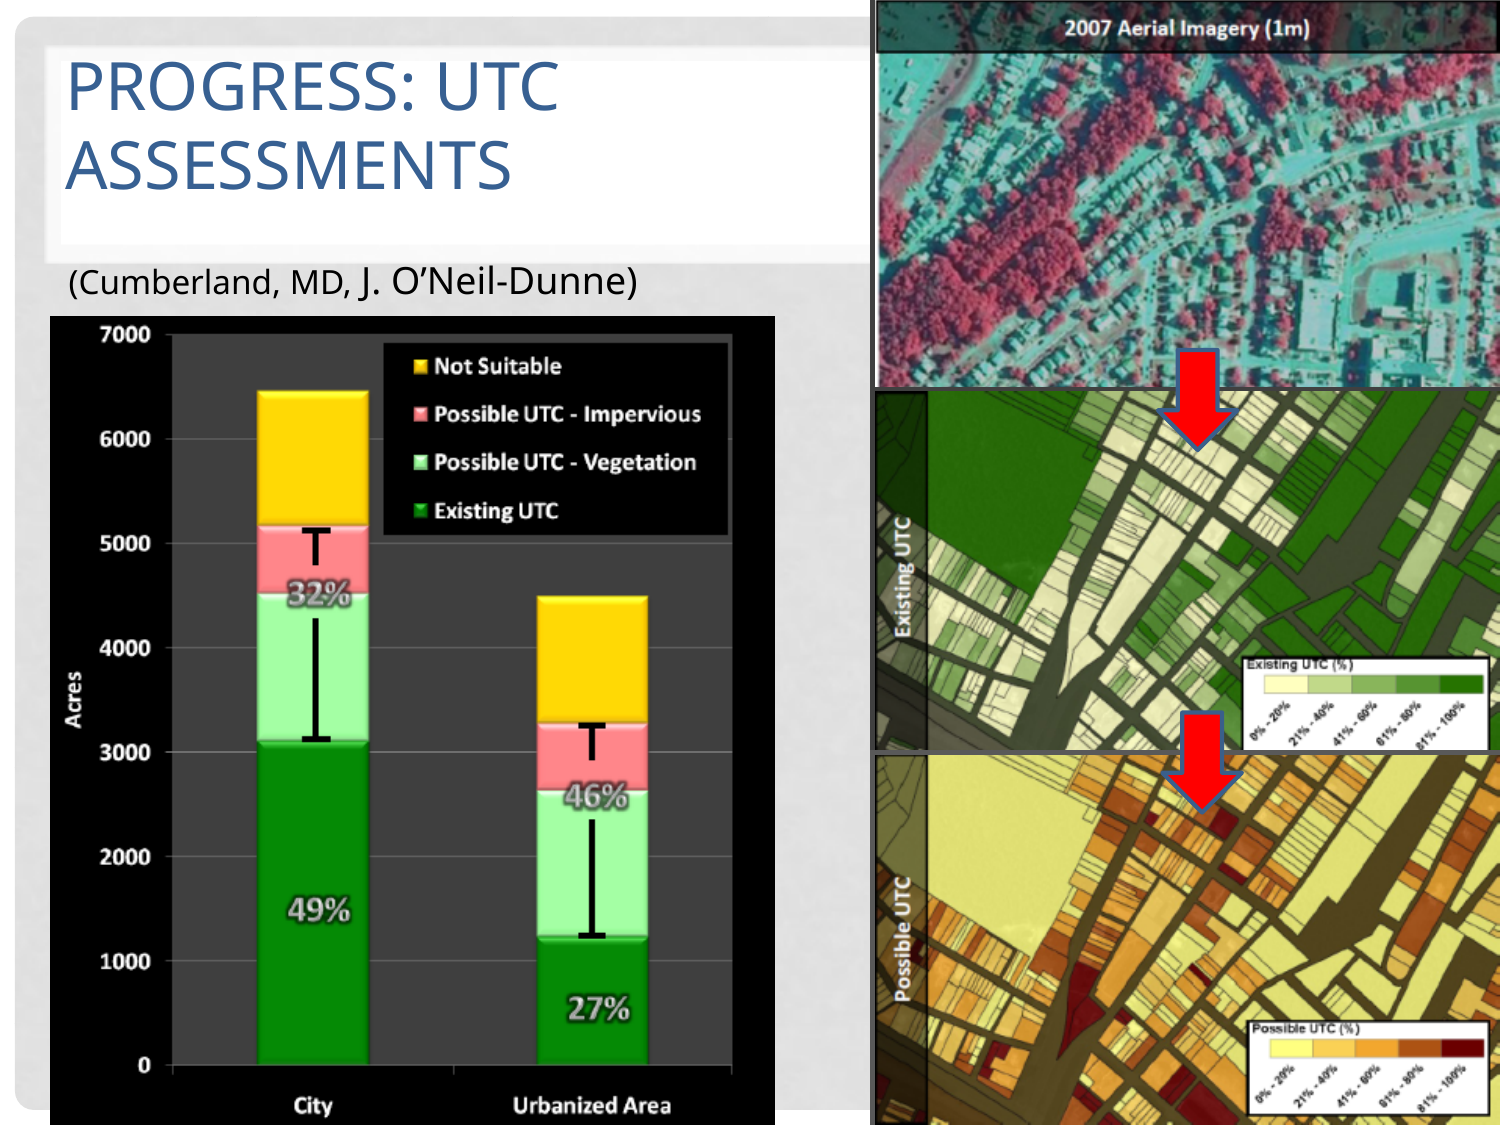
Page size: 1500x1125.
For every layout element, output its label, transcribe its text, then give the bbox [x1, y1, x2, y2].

picture [874, 0, 1500, 1125]
text_box (Cumberland, MD, J. O’Neil-Dunne) [53, 249, 653, 309]
picture [49, 316, 776, 1125]
title Progress: UTC Assessments [50, 54, 870, 243]
